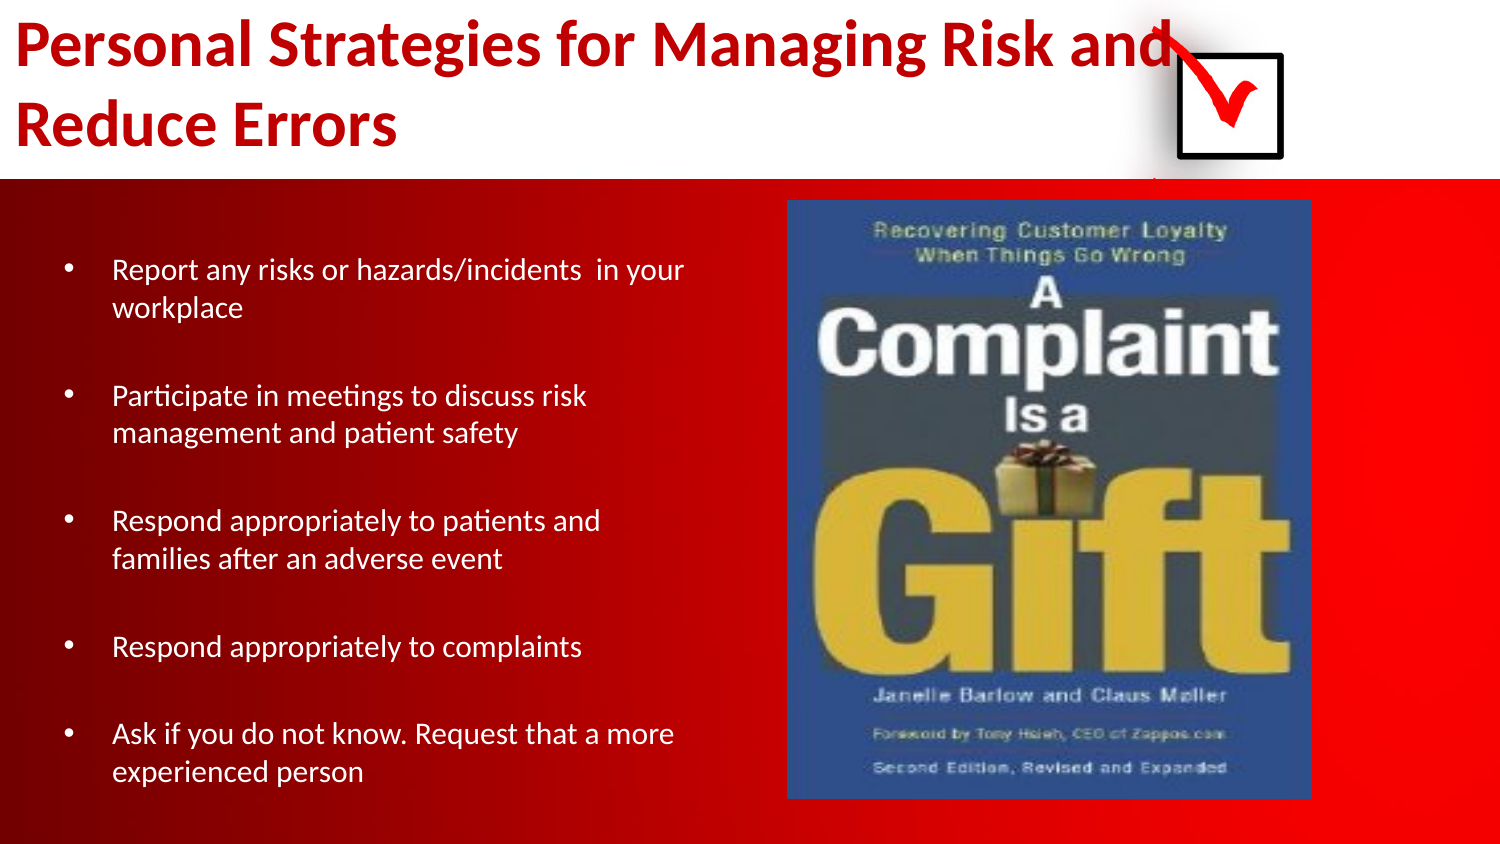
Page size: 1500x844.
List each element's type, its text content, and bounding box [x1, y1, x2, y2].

title Personal Strategies for Managing Risk and Reduce Errors [0, 9, 1350, 150]
list Report any risks or hazards/incidents in your workplace Participate in meetings to discuss risk management and patient safety Respond appropriately to patients and families after an adverse event Respond appropriately to complaints Ask if you do not know. Request that a more experienced person [48, 241, 712, 799]
picture [0, 0, 1500, 844]
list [787, 200, 1312, 799]
